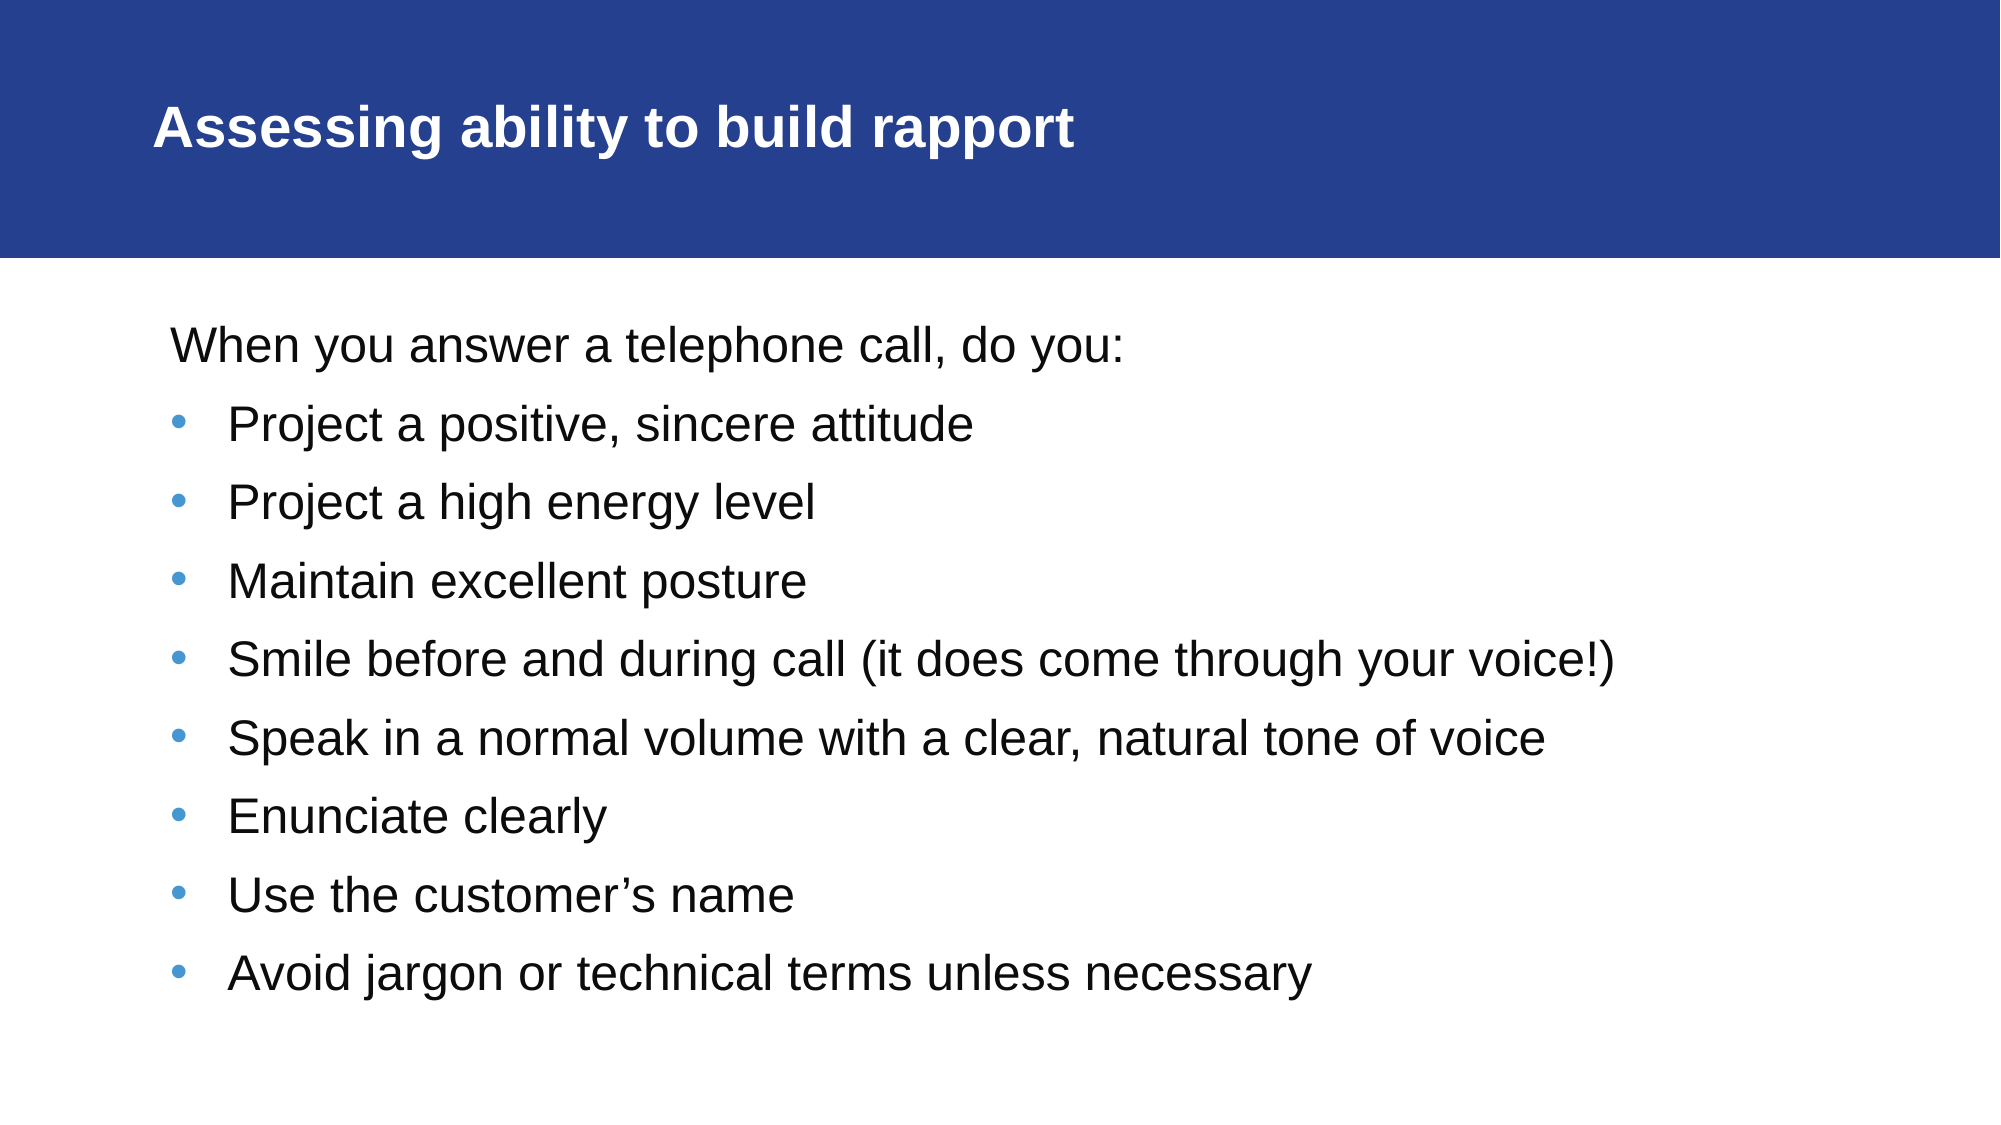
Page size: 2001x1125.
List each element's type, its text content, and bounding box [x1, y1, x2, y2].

list When you answer a telephone call, do you: Project a positive, sincere attitude Project a high energy level Maintain excellent posture Smile before and during call (it does come through your voice!) Speak in a normal volume with a clear, natural tone of voice Enunciate clearly Use the customer’s name Avoid jargon or technical terms unless necessary [137, 299, 1863, 1025]
title Assessing ability to build rapport [137, 20, 1863, 238]
